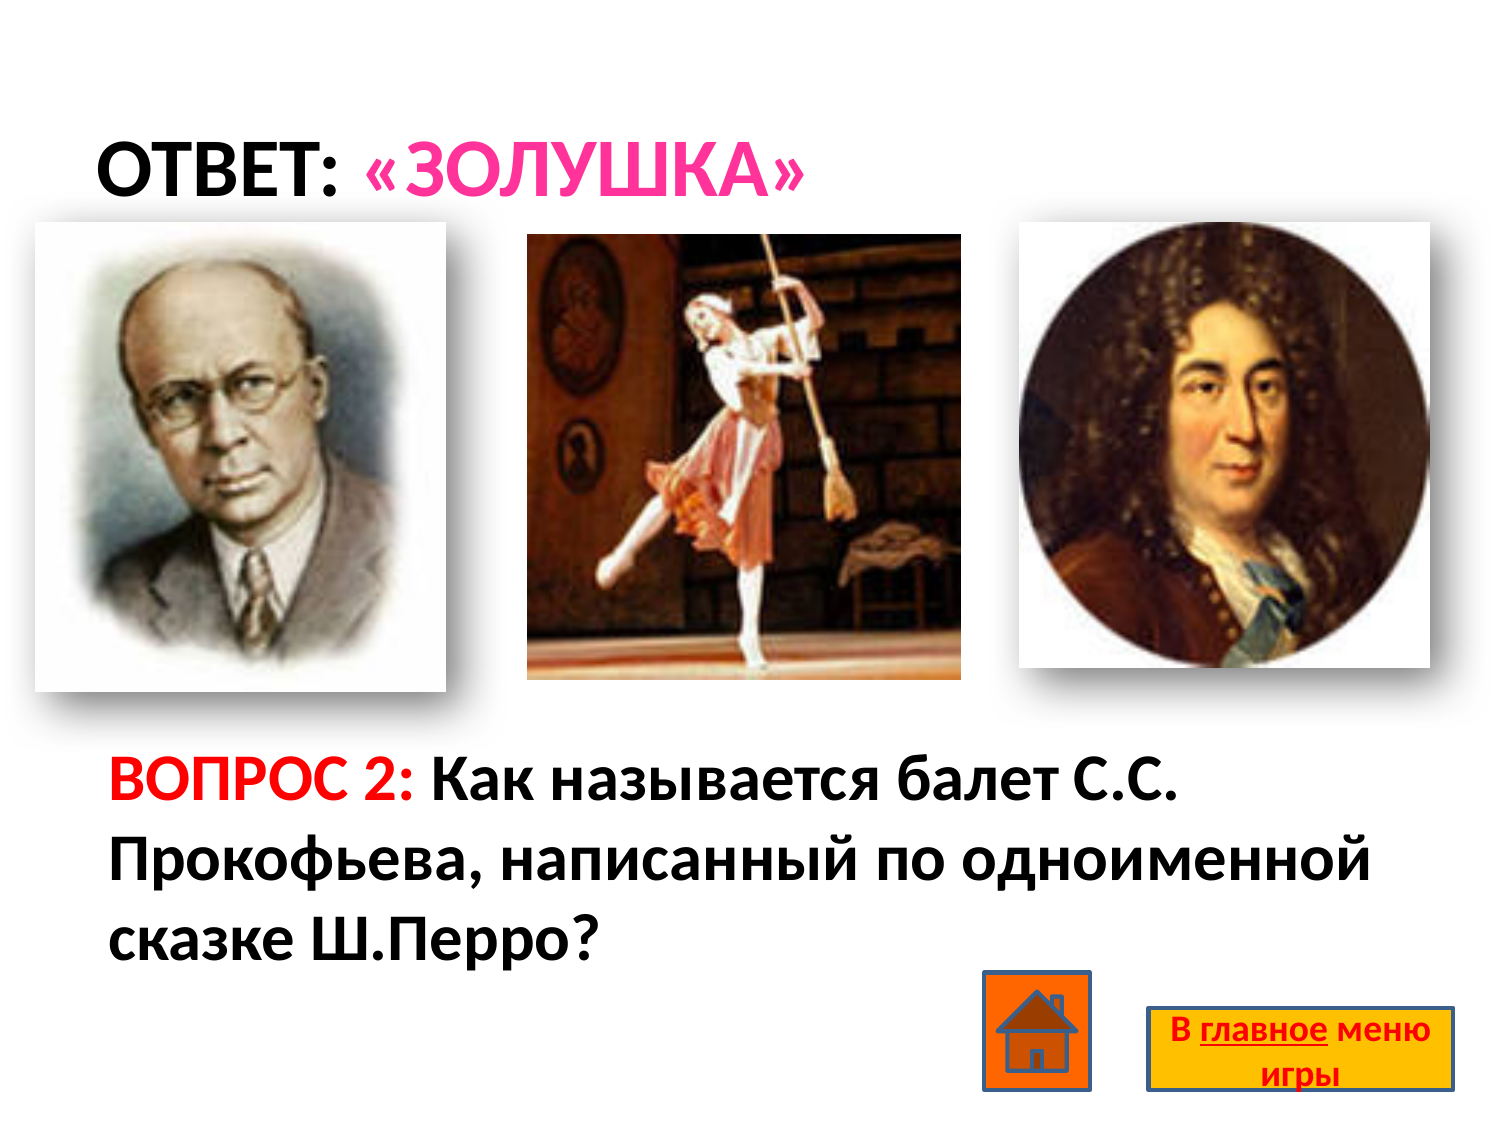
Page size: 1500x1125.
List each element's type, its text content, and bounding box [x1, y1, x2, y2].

text_box В главное меню игры [1146, 1006, 1455, 1092]
picture [527, 234, 962, 680]
picture [34, 222, 446, 692]
text_box ОТВЕТ: «ЗОЛУШКА» [82, 105, 844, 221]
text_box ВОПРОС 2: Как называется балет С.С. Прокофьева, написанный по одноименной сказке Ш.Перро? [93, 726, 1430, 982]
text_box [982, 970, 1092, 1092]
picture [1019, 222, 1430, 669]
